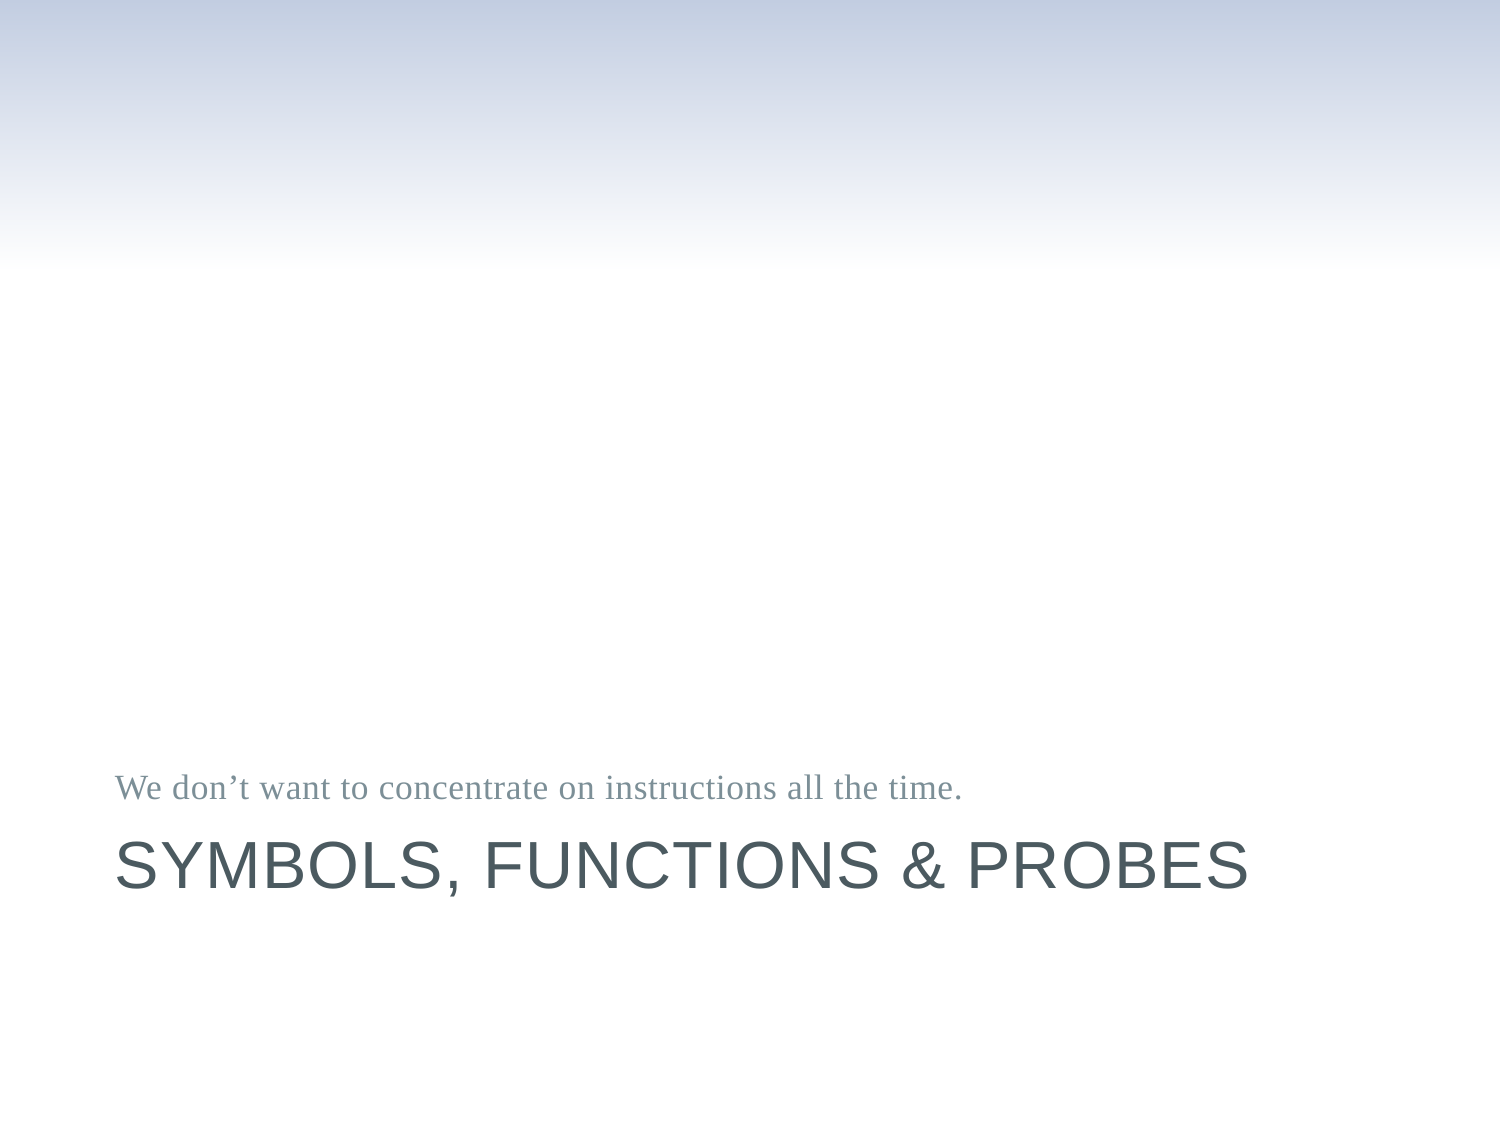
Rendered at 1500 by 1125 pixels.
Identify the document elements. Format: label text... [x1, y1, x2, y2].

title Symbols, Functions & Probes [99, 815, 1394, 1038]
list We don’t want to concentrate on instructions all the time. [99, 567, 1394, 815]
